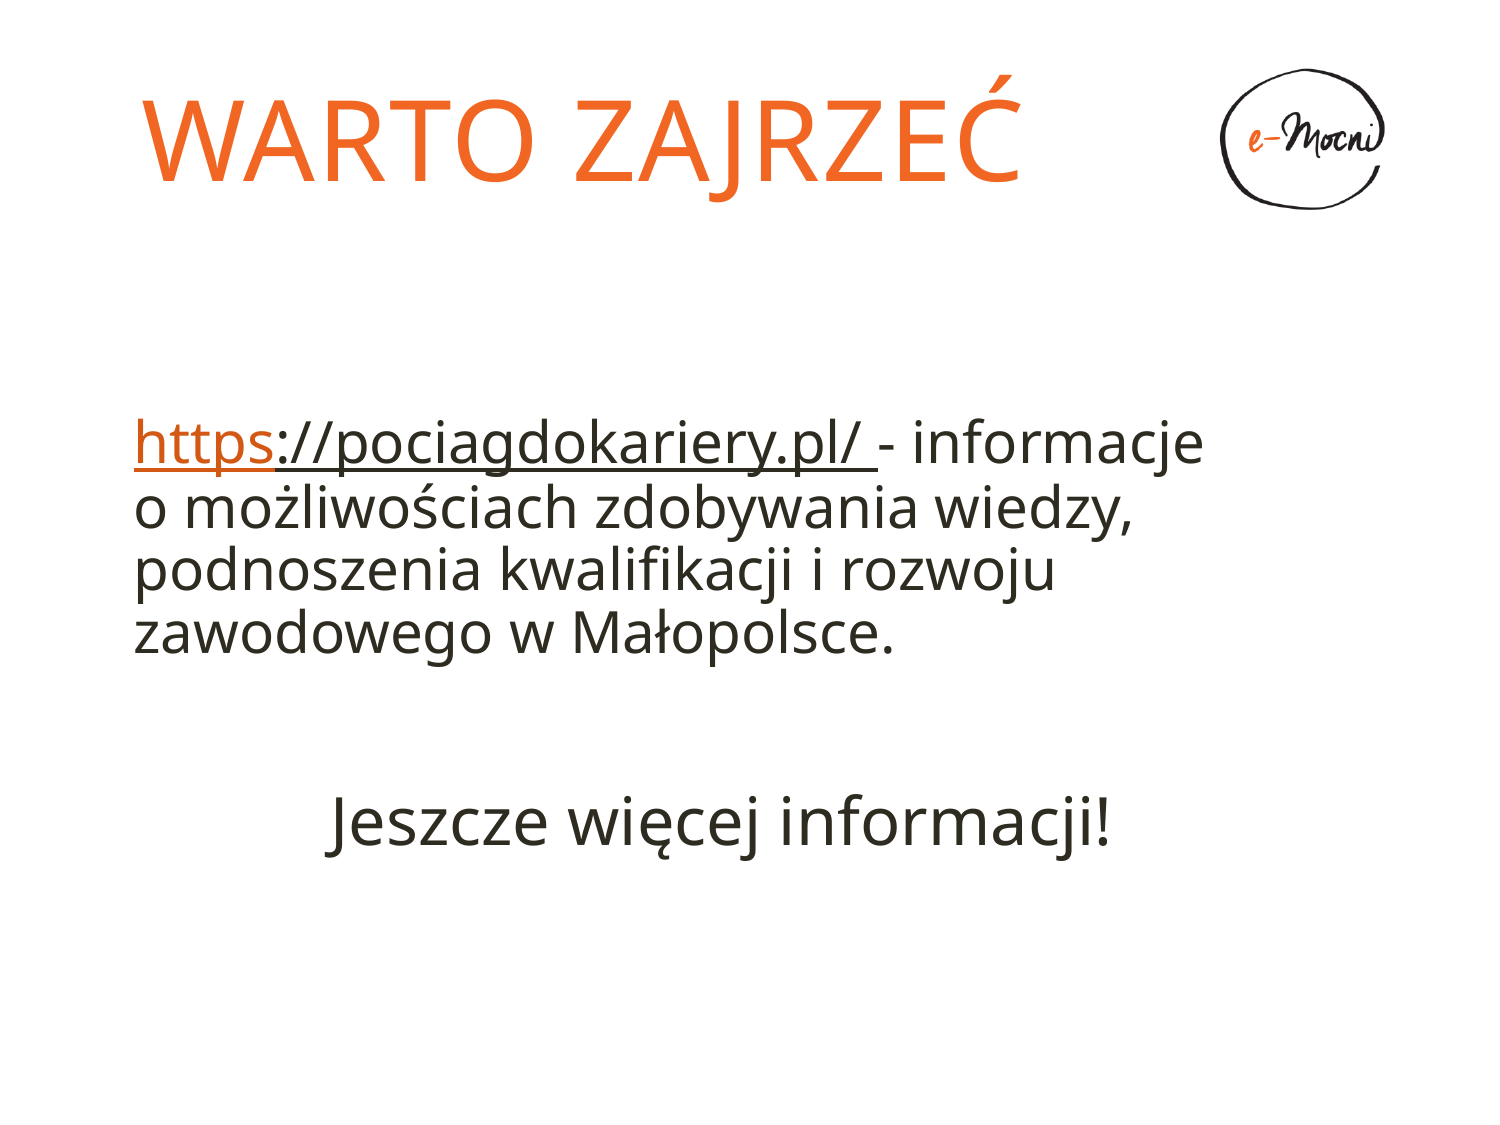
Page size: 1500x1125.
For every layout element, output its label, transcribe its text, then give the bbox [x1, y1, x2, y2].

title WARTO ZAJRZEĆ [126, 55, 1213, 244]
list https://pociagdokariery.pl/ - informacje o możliwościach zdobywania wiedzy, podnoszenia kwalifikacji i rozwoju zawodowego w Małopolsce. Jeszcze więcej informacji! [126, 299, 1318, 1035]
picture [1163, 55, 1442, 223]
